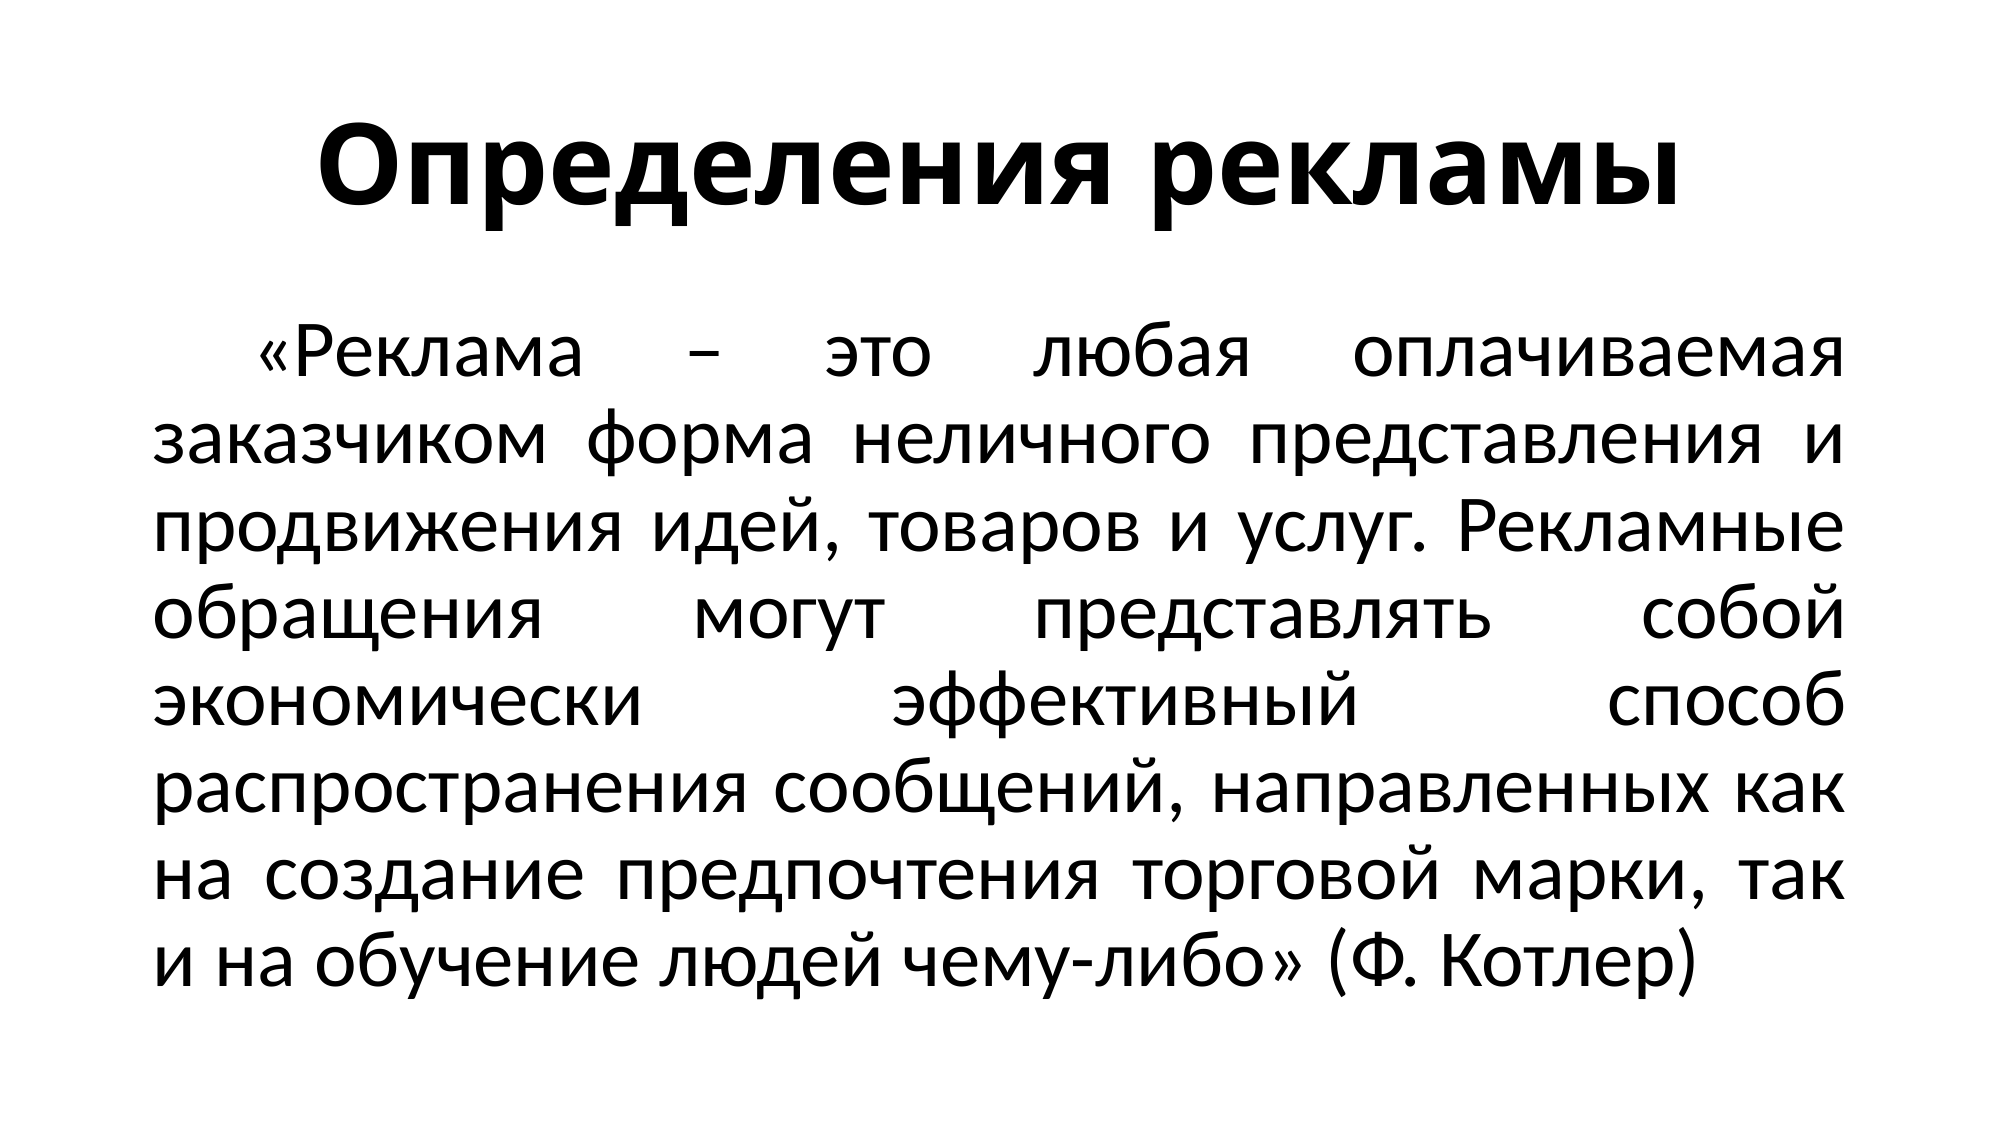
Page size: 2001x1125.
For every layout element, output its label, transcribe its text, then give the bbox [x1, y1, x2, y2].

list «Реклама – это любая оплачиваемая заказчиком форма неличного представления и продвижения идей, товаров и услуг. Рекламные обращения могут представлять собой экономически эффективный способ распространения сообщений, направленных как на создание предпочтения торговой марки, так и на обучение людей чему-либо» (Ф. Котлер) [137, 299, 1863, 1088]
title Определения рекламы [137, 59, 1863, 278]
